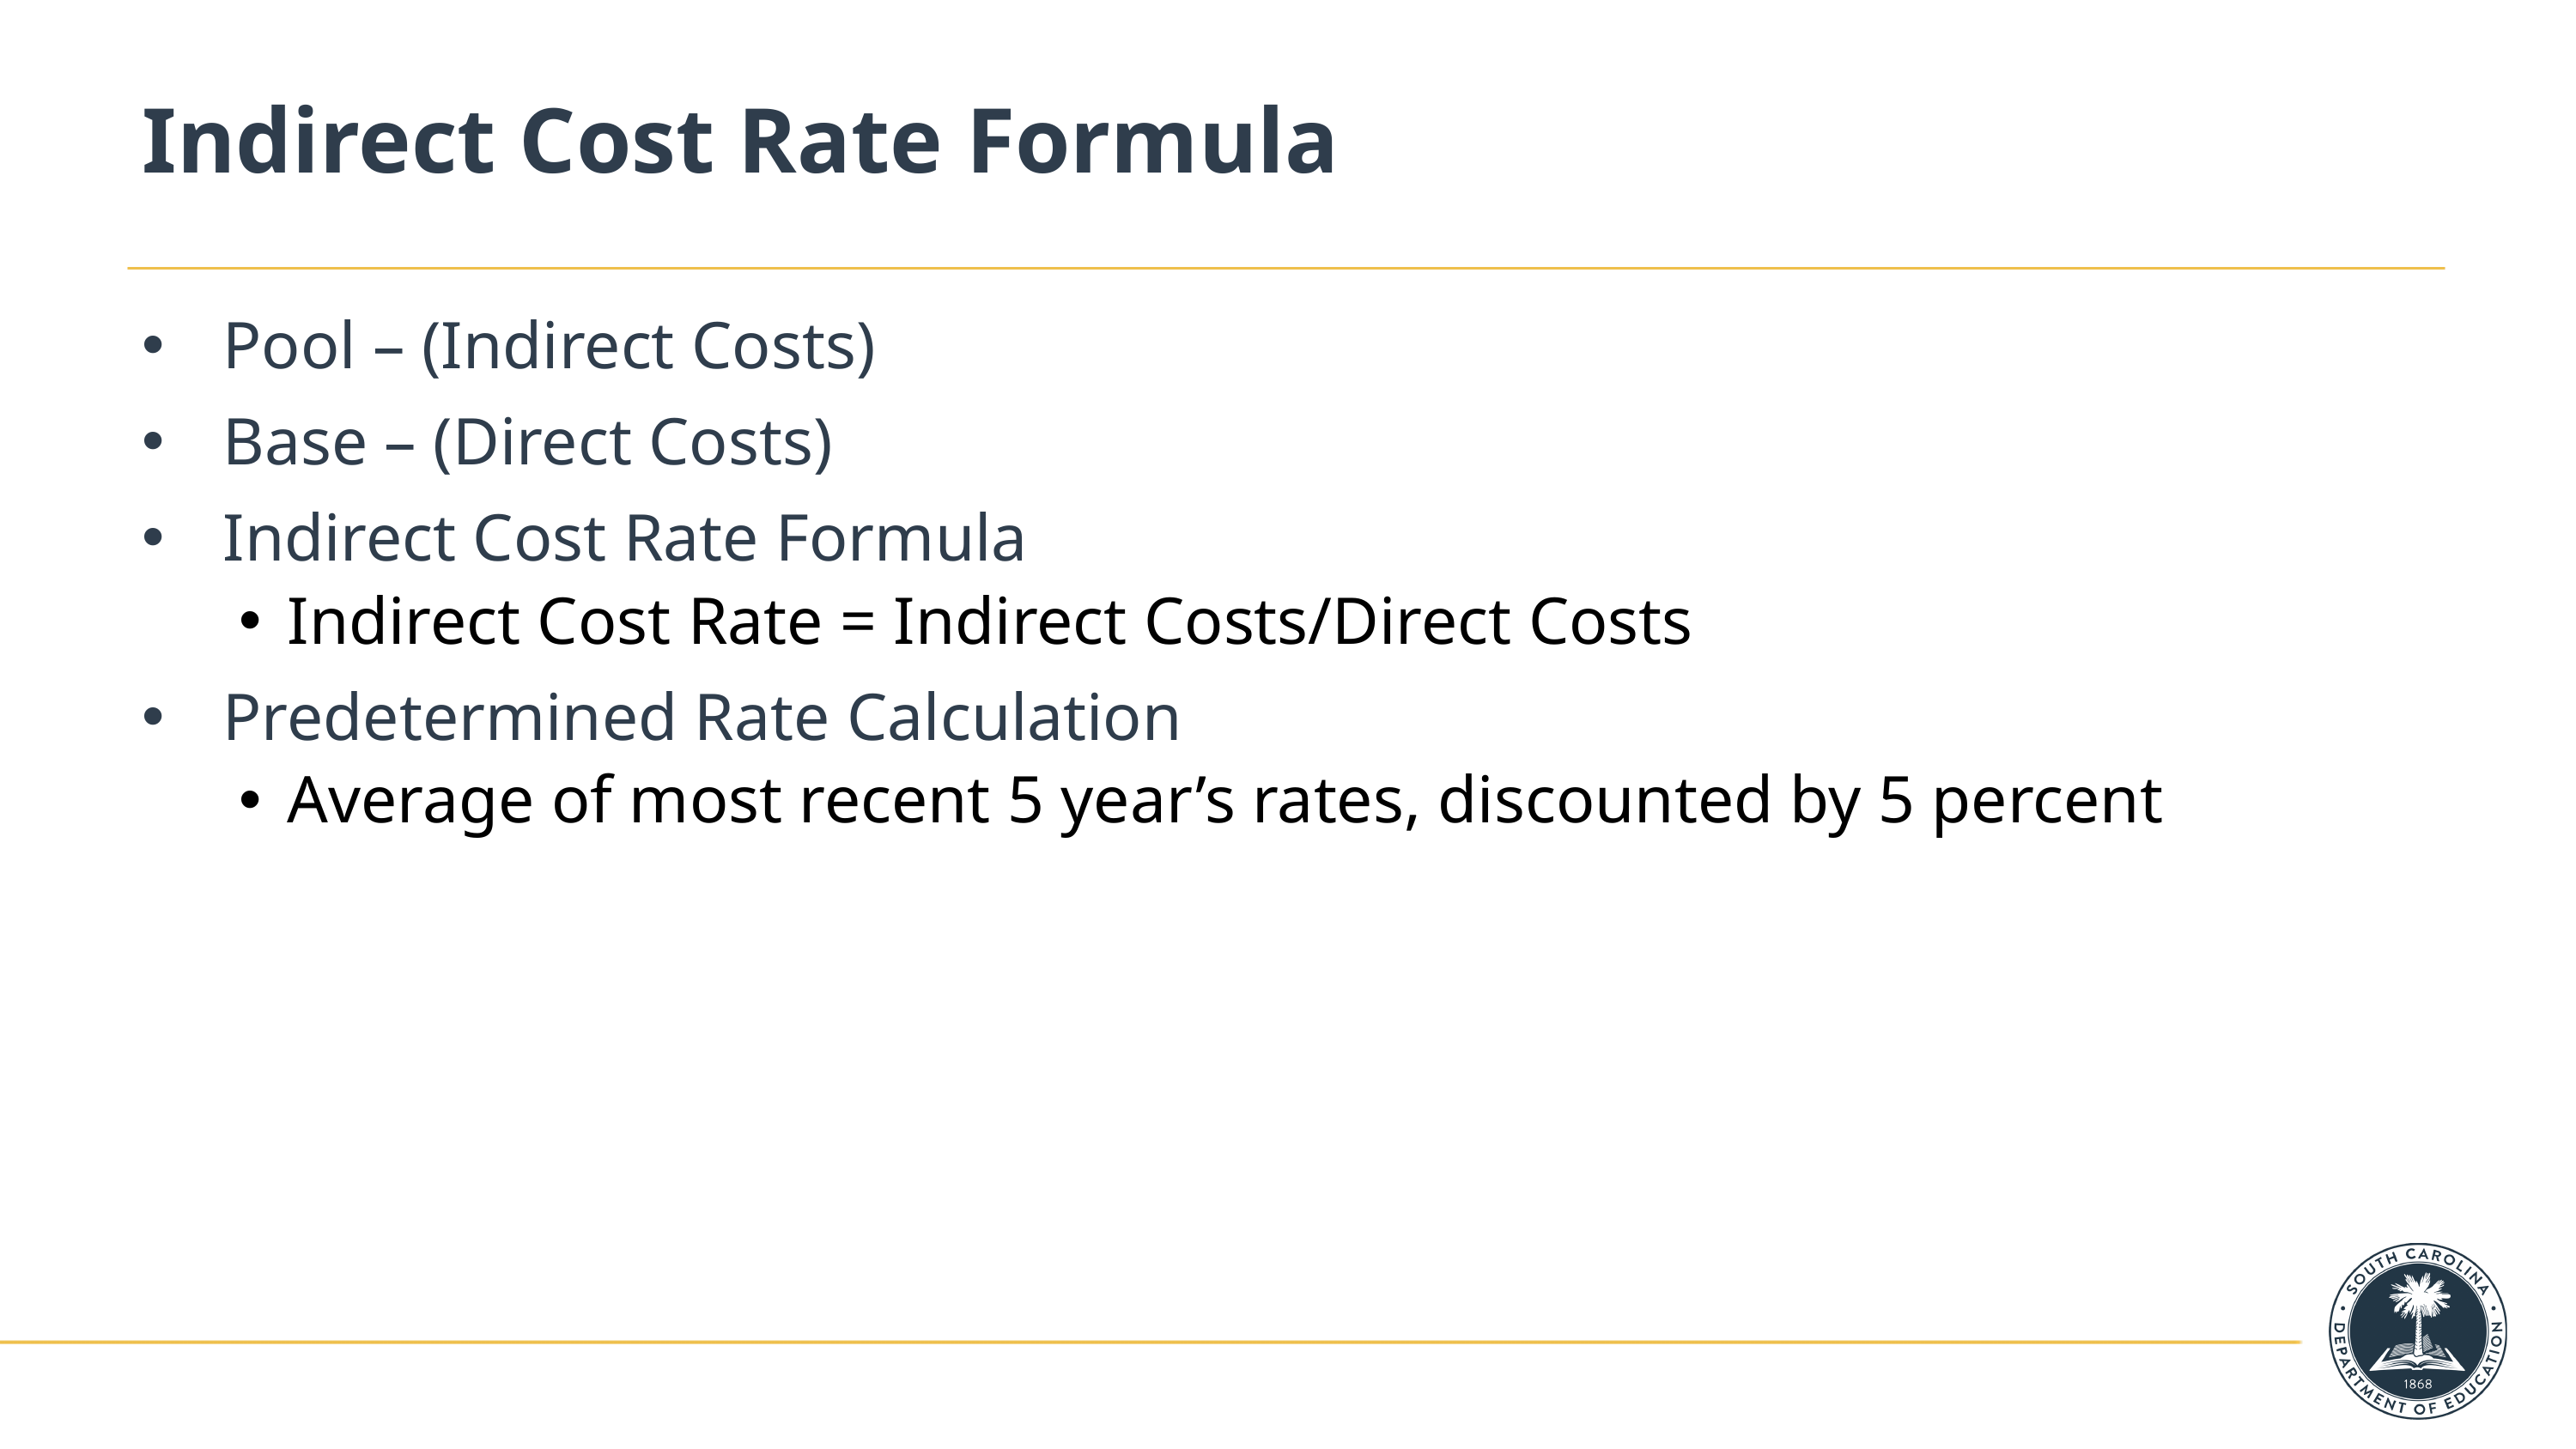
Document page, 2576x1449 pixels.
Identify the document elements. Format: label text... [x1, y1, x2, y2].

picture [2329, 1243, 2507, 1420]
list Pool – (Indirect Costs) Base – (Direct Costs) Indirect Cost Rate Formula Indirect Cost Rate = Indirect Costs/Direct Costs Predetermined Rate Calculation Average of most recent 5 year’s rates, discounted by 5 percent [129, 306, 2447, 1149]
title Indirect Cost Rate Formula [129, 76, 2447, 232]
